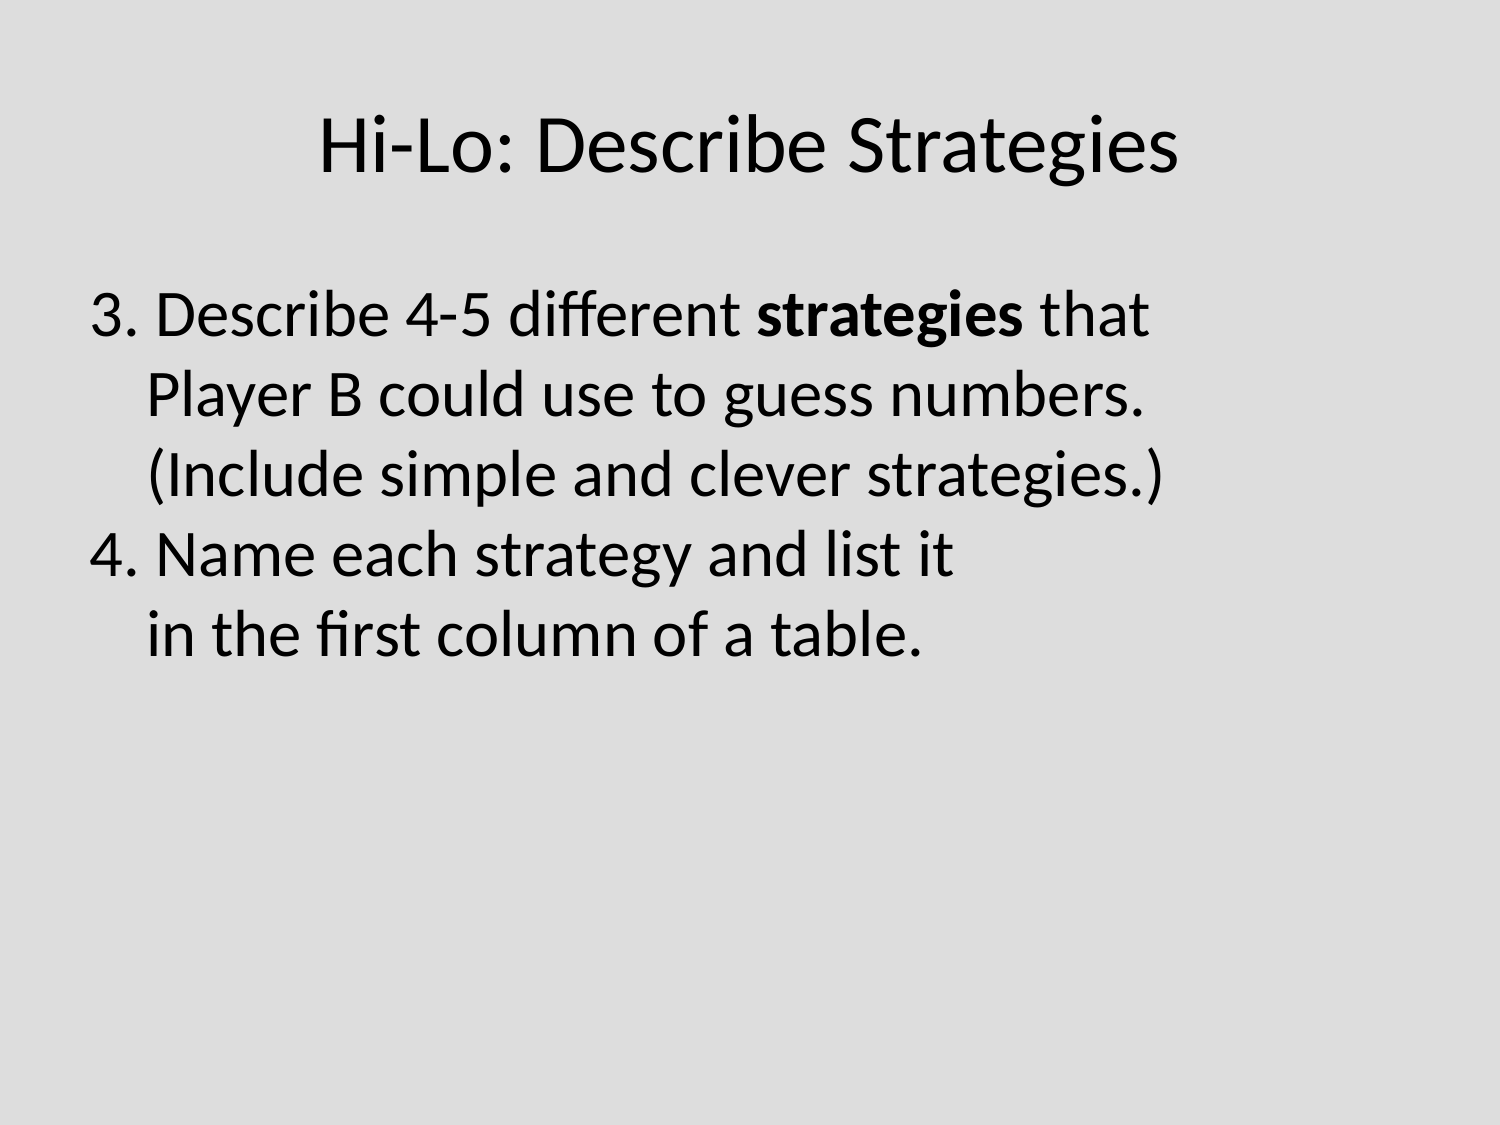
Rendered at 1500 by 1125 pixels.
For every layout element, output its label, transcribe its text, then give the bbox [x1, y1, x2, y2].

text_box 3. Describe 4-5 different strategies that Player B could use to guess numbers. (Include simple and clever strategies.) 4. Name each strategy and list it in the first column of a table. [75, 262, 1425, 1005]
text_box Hi-Lo: Describe Strategies [75, 45, 1425, 233]
